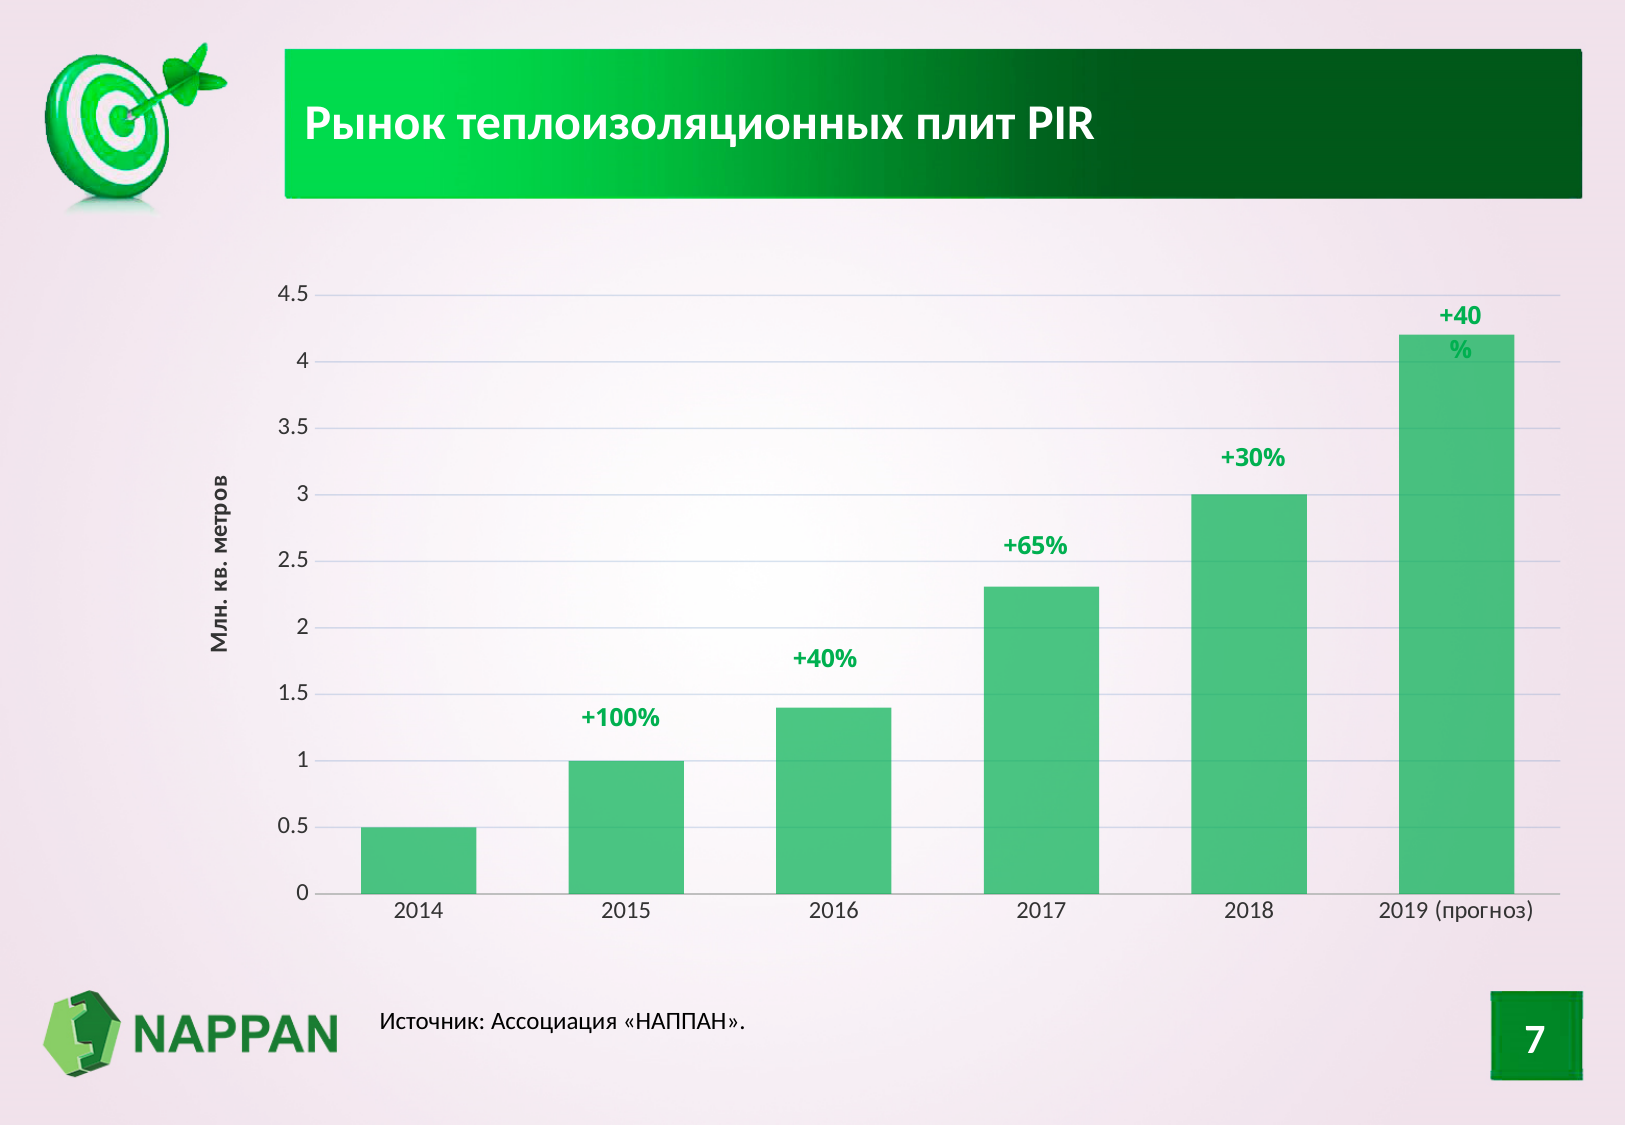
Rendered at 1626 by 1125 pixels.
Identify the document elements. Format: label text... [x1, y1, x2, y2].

text_box Источник: Ассоциация «НАППАН». [364, 997, 1485, 1042]
picture [0, 0, 1625, 1125]
text_box 7 [1485, 989, 1585, 1085]
title Рынок теплоизоляционных плит PIR [289, 50, 1531, 189]
chart [182, 269, 1589, 939]
